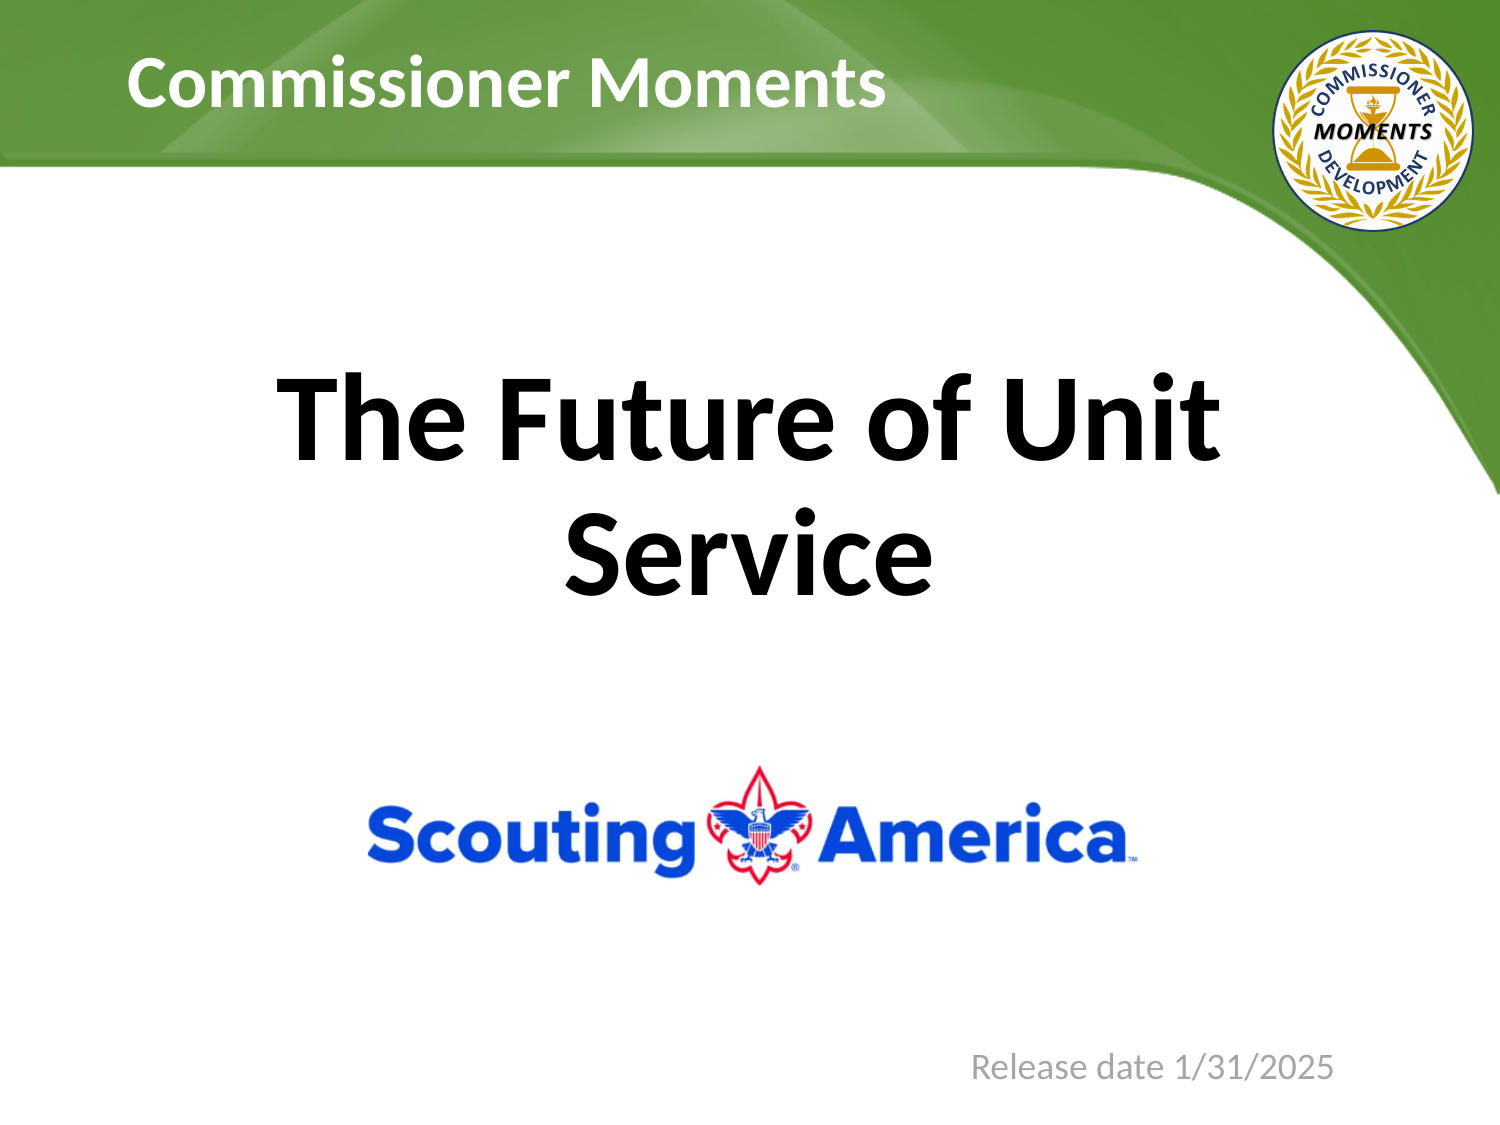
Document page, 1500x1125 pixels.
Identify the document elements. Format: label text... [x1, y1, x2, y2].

title The Future of Unit Service [114, 383, 1386, 742]
text_box Release date 1/31/2025 [900, 1034, 1407, 1094]
picture [359, 764, 1141, 889]
picture [1272, 30, 1474, 232]
